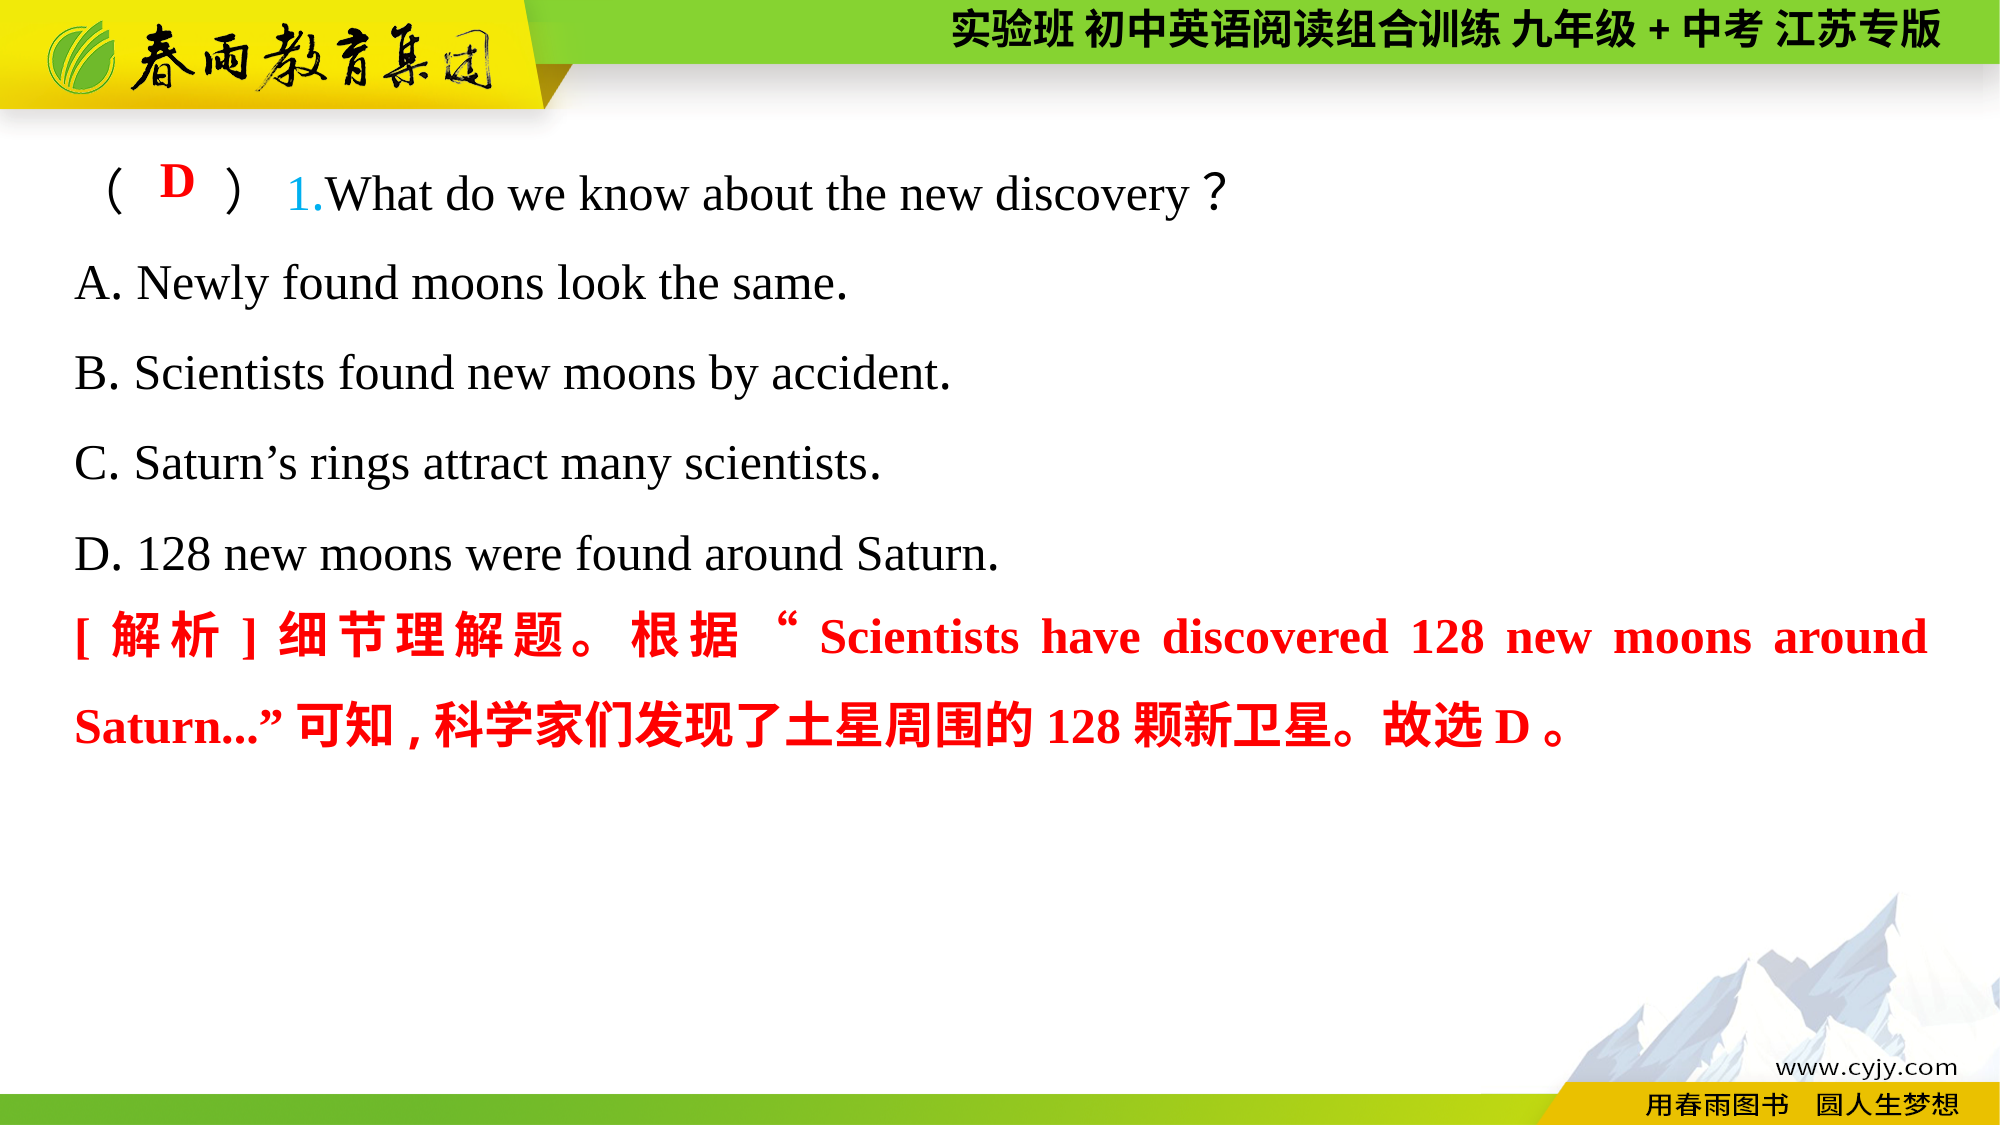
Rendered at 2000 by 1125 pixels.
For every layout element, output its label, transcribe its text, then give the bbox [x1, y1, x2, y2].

text_box D [145, 140, 212, 216]
list （ ）1.What do we know about the new discovery？ A. Newly found moons look the same. B. Scientists found new moons by accident. C. Saturn’s rings attract many scientists. D. 128 new moons were found around Saturn. [59, 122, 1944, 566]
text_box [解析]细节理解题。根据“Scientists have discovered 128 new moons around Saturn...”可知,科学家们发现了土星周围的128颗新卫星。故选D。 [59, 566, 1944, 761]
picture [0, 0, 2000, 1125]
